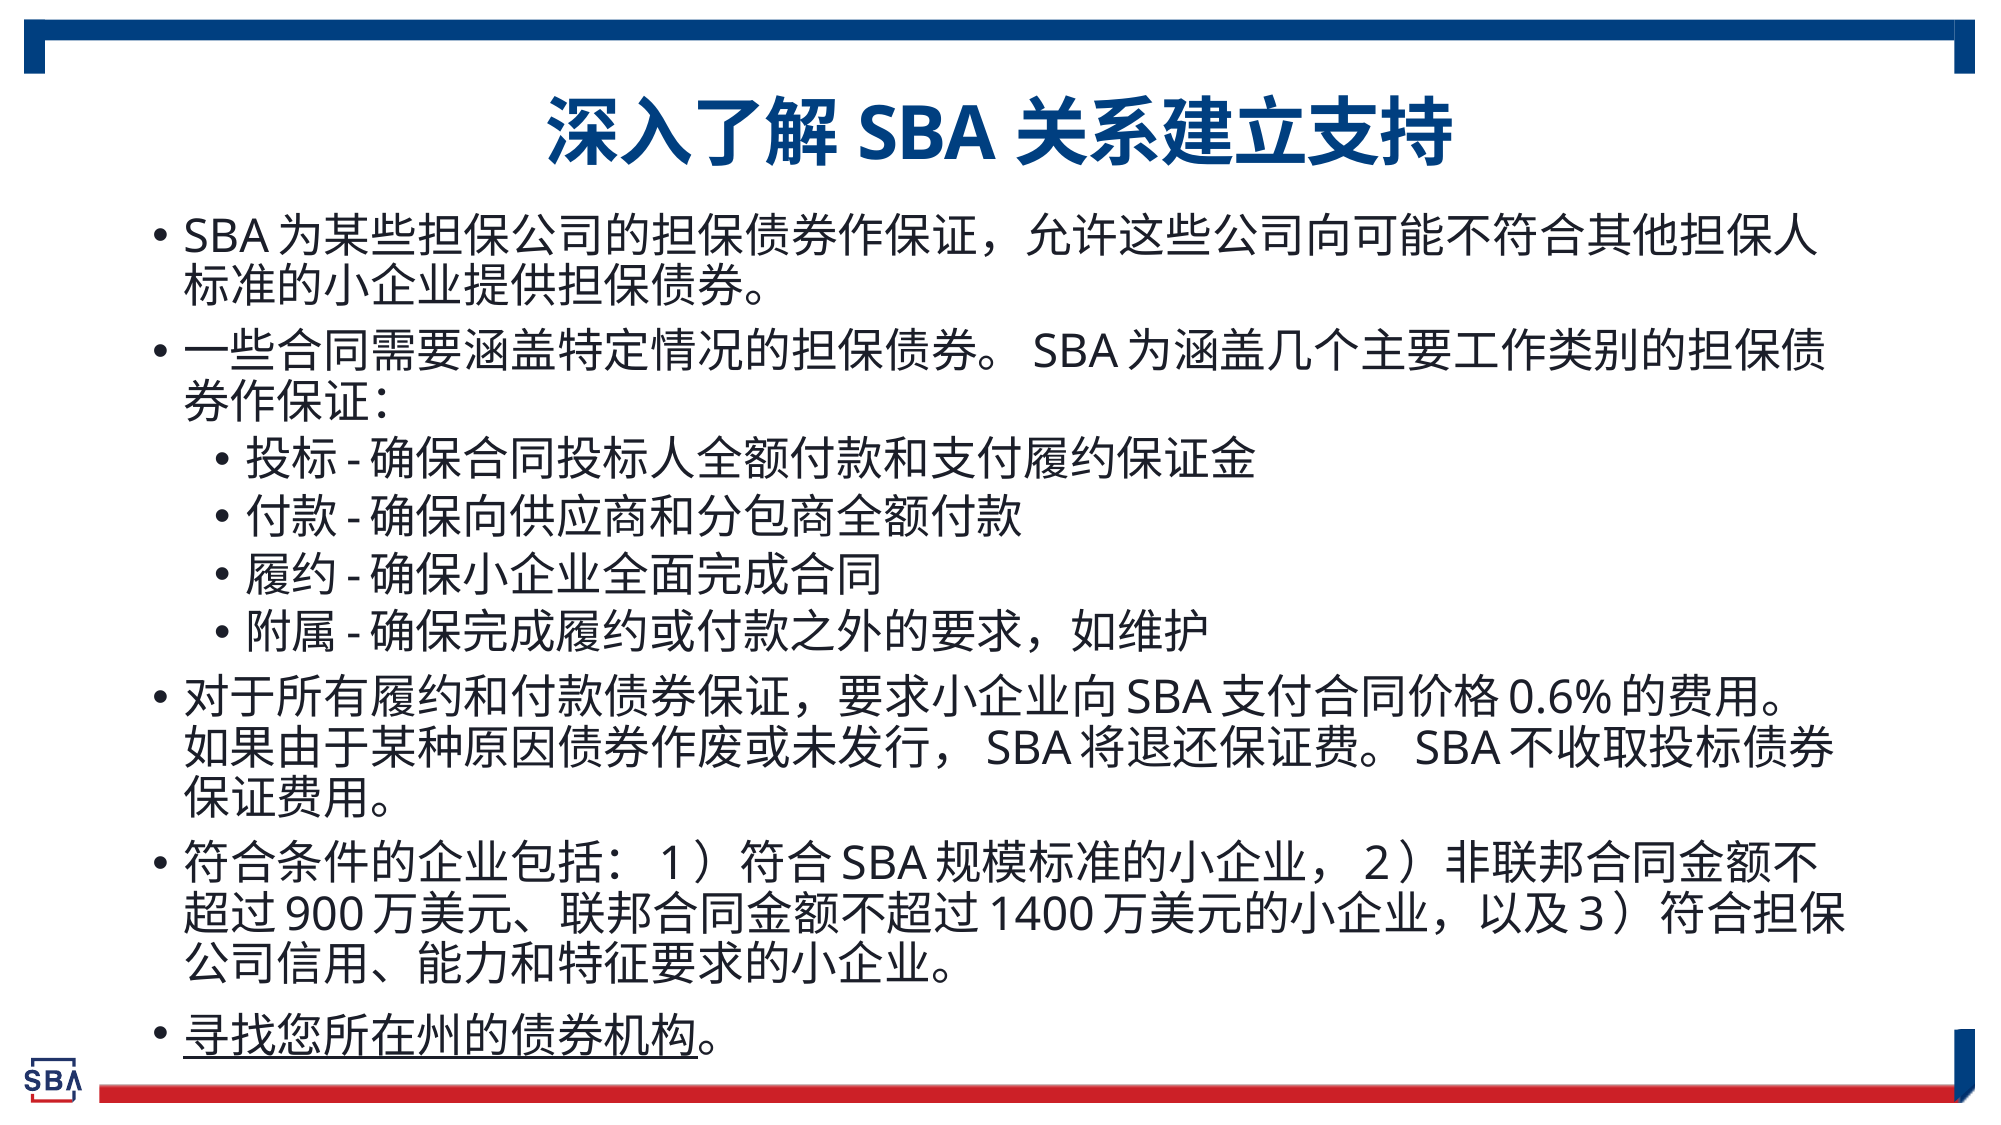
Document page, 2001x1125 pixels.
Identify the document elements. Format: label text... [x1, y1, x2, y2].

title 深入了解SBA关系建立支持 [137, 87, 1863, 186]
list SBA为某些担保公司的担保债券作保证，允许这些公司向可能不符合其他担保人标准的小企业提供担保债券。 一些合同需要涵盖特定情况的担保债券。SBA为涵盖几个主要工作类别的担保债券作保证： 投标-确保合同投标人全额付款和支付履约保证金 付款-确保向供应商和分包商全额付款 履约-确保小企业全面完成合同 附属-确保完成履约或付款之外的要求，如维护 对于所有履约和付款债券保证，要求小企业向SBA支付合同价格0.6%的费用。如果由于某种原因债券作废或未发行，SBA将退还保证费。SBA不收取投标债券保证费用。 符合条件的企业包括：1）符合SBA规模标准的小企业，2）非联邦合同金额不超过900万美元、联邦合同金额不超过1400万美元的小企业，以及3）符合担保公司信用、能力和特征要求的小企业。 寻找您所在州的债券机构。 [137, 204, 1863, 1076]
